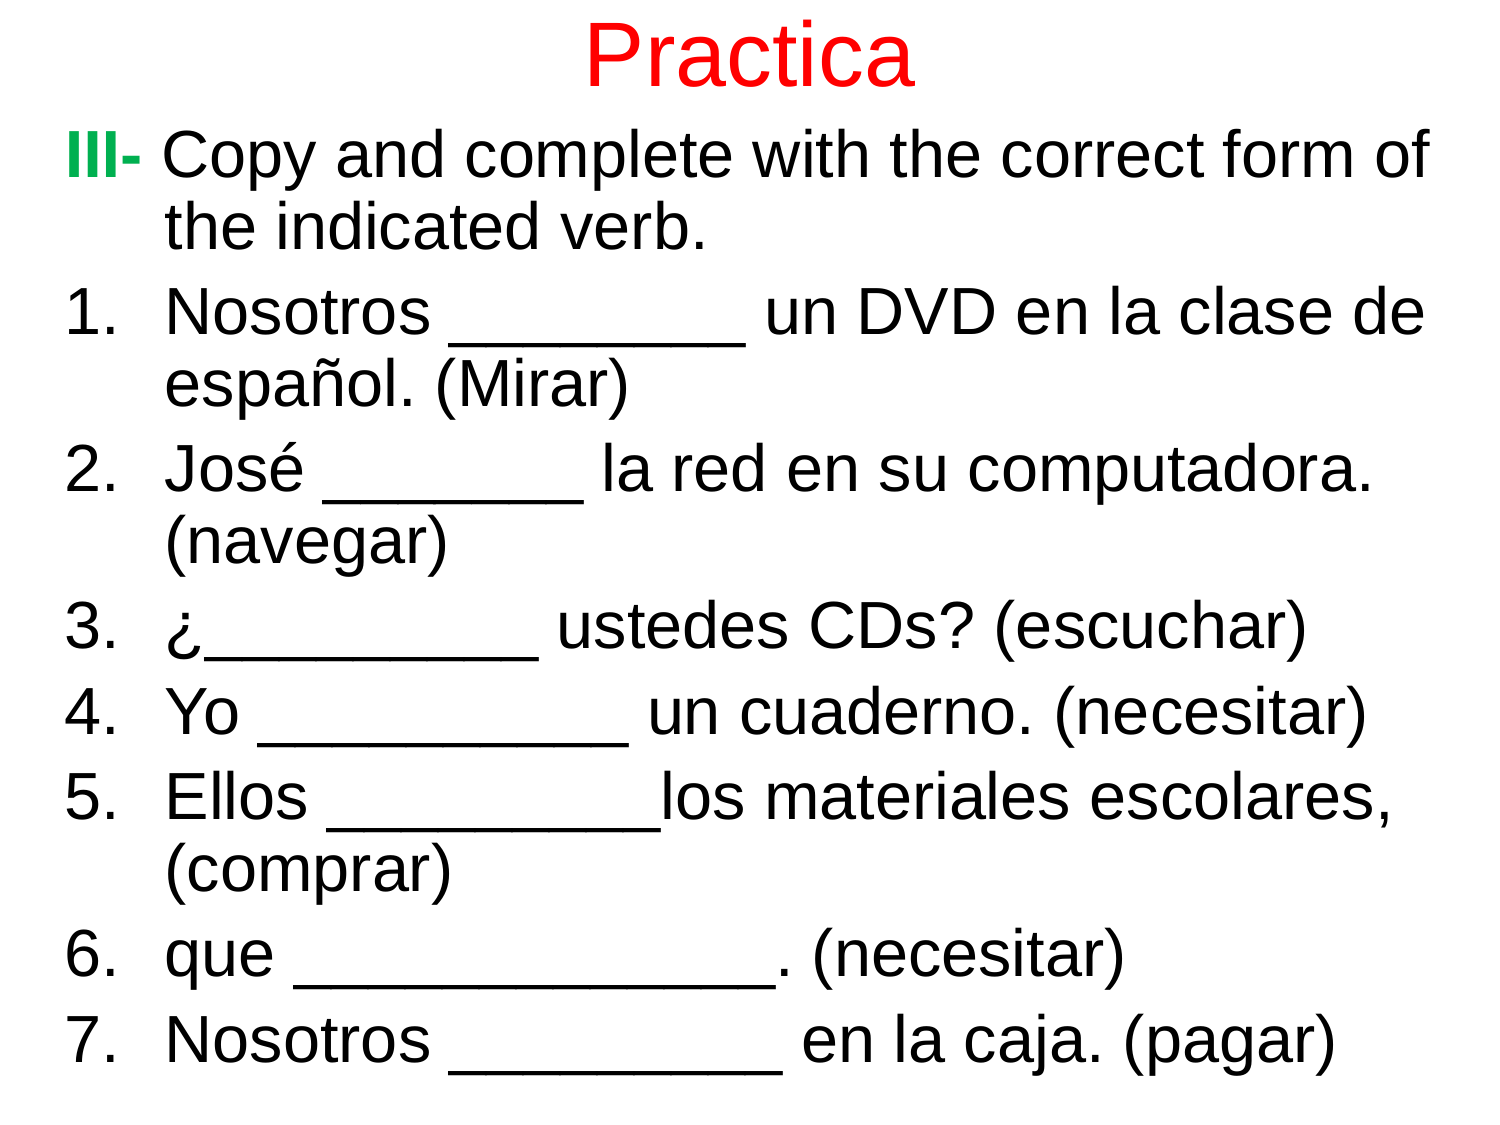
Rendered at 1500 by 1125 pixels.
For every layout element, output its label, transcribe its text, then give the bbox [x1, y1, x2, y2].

text_box III- Copy and complete with the correct form of the indicated verb. Nosotros ________ un DVD en la clase de español. (Mirar) José _______ la red en su computadora. (navegar) ¿_________ ustedes CDs? (escuchar) Yo __________ un cuaderno. (necesitar) Ellos _________los materiales escolares, (comprar) que _____________. (necesitar) Nosotros _________ en la caja. (pagar) [49, 112, 1463, 1125]
text_box Practica [74, 0, 1425, 112]
